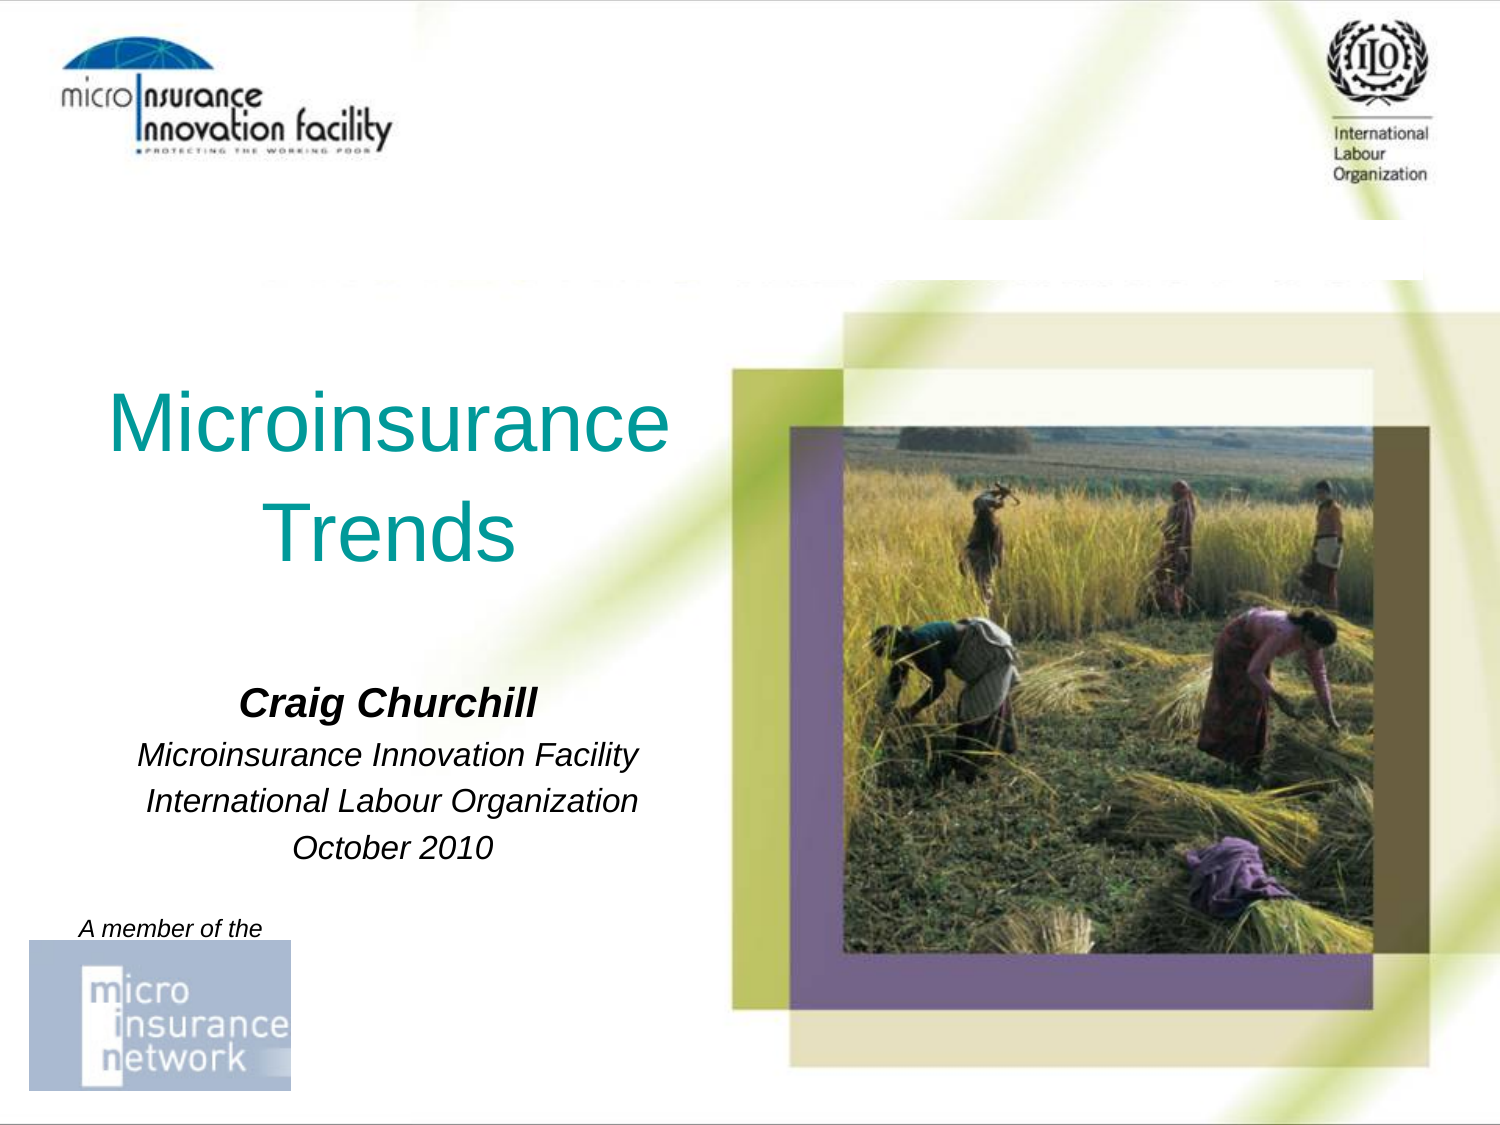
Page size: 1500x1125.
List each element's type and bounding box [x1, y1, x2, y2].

text_box [29, 904, 314, 1091]
picture [0, 0, 1500, 1125]
